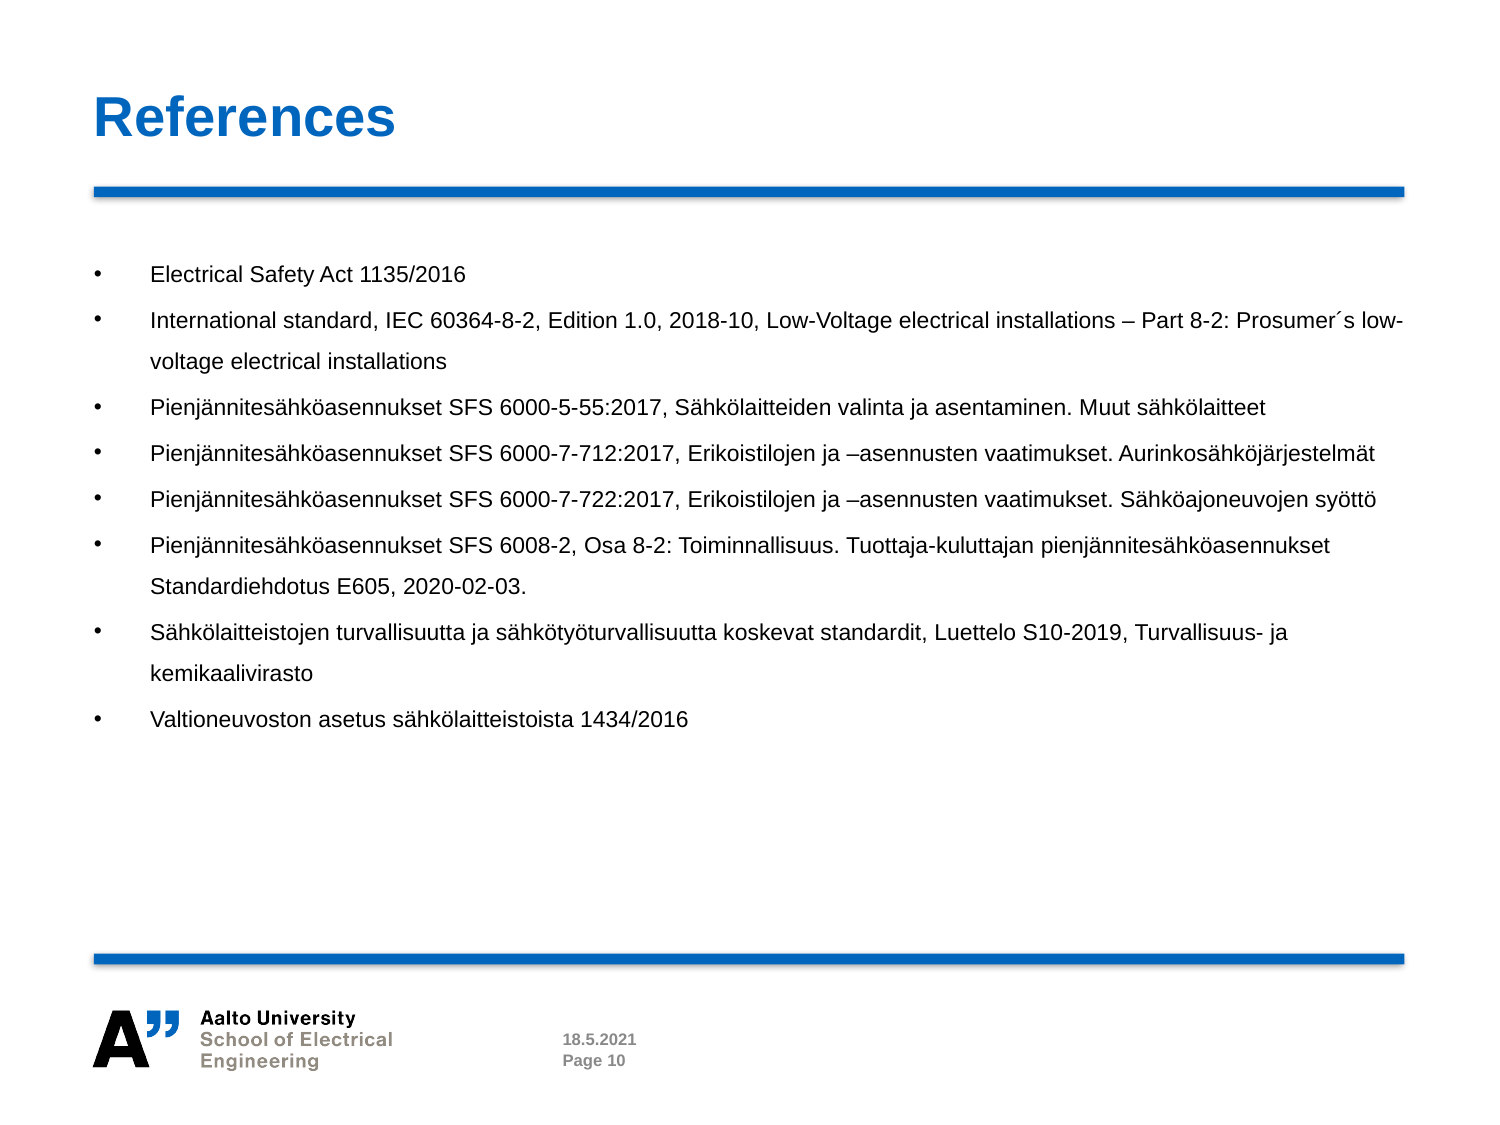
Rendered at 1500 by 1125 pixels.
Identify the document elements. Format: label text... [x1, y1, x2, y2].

list Electrical Safety Act 1135/2016 International standard, IEC 60364-8-2, Edition 1.0, 2018-10, Low-Voltage electrical installations – Part 8-2: Prosumer´s low-voltage electrical installations Pienjännitesähköasennukset SFS 6000-5-55:2017, Sähkölaitteiden valinta ja asentaminen. Muut sähkölaitteet Pienjännitesähköasennukset SFS 6000-7-712:2017, Erikoistilojen ja –asennusten vaatimukset. Aurinkosähköjärjestelmät Pienjännitesähköasennukset SFS 6000-7-722:2017, Erikoistilojen ja –asennusten vaatimukset. Sähköajoneuvojen syöttö Pienjännitesähköasennukset SFS 6008-2, Osa 8-2: Toiminnallisuus. Tuottaja-kuluttajan pienjännitesähköasennukset Standardiehdotus E605, 2020-02-03. Sähkölaitteistojen turvallisuutta ja sähkötyöturvallisuutta koskevat standardit, Luettelo S10-2019, Turvallisuus- ja kemikaalivirasto Valtioneuvoston asetus sähkölaitteistoista 1434/2016 [93, 245, 1429, 925]
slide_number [562, 1029, 816, 1050]
picture [35, 953, 449, 1125]
slide_number Page 10 [562, 1050, 816, 1071]
title References [93, 80, 1369, 228]
